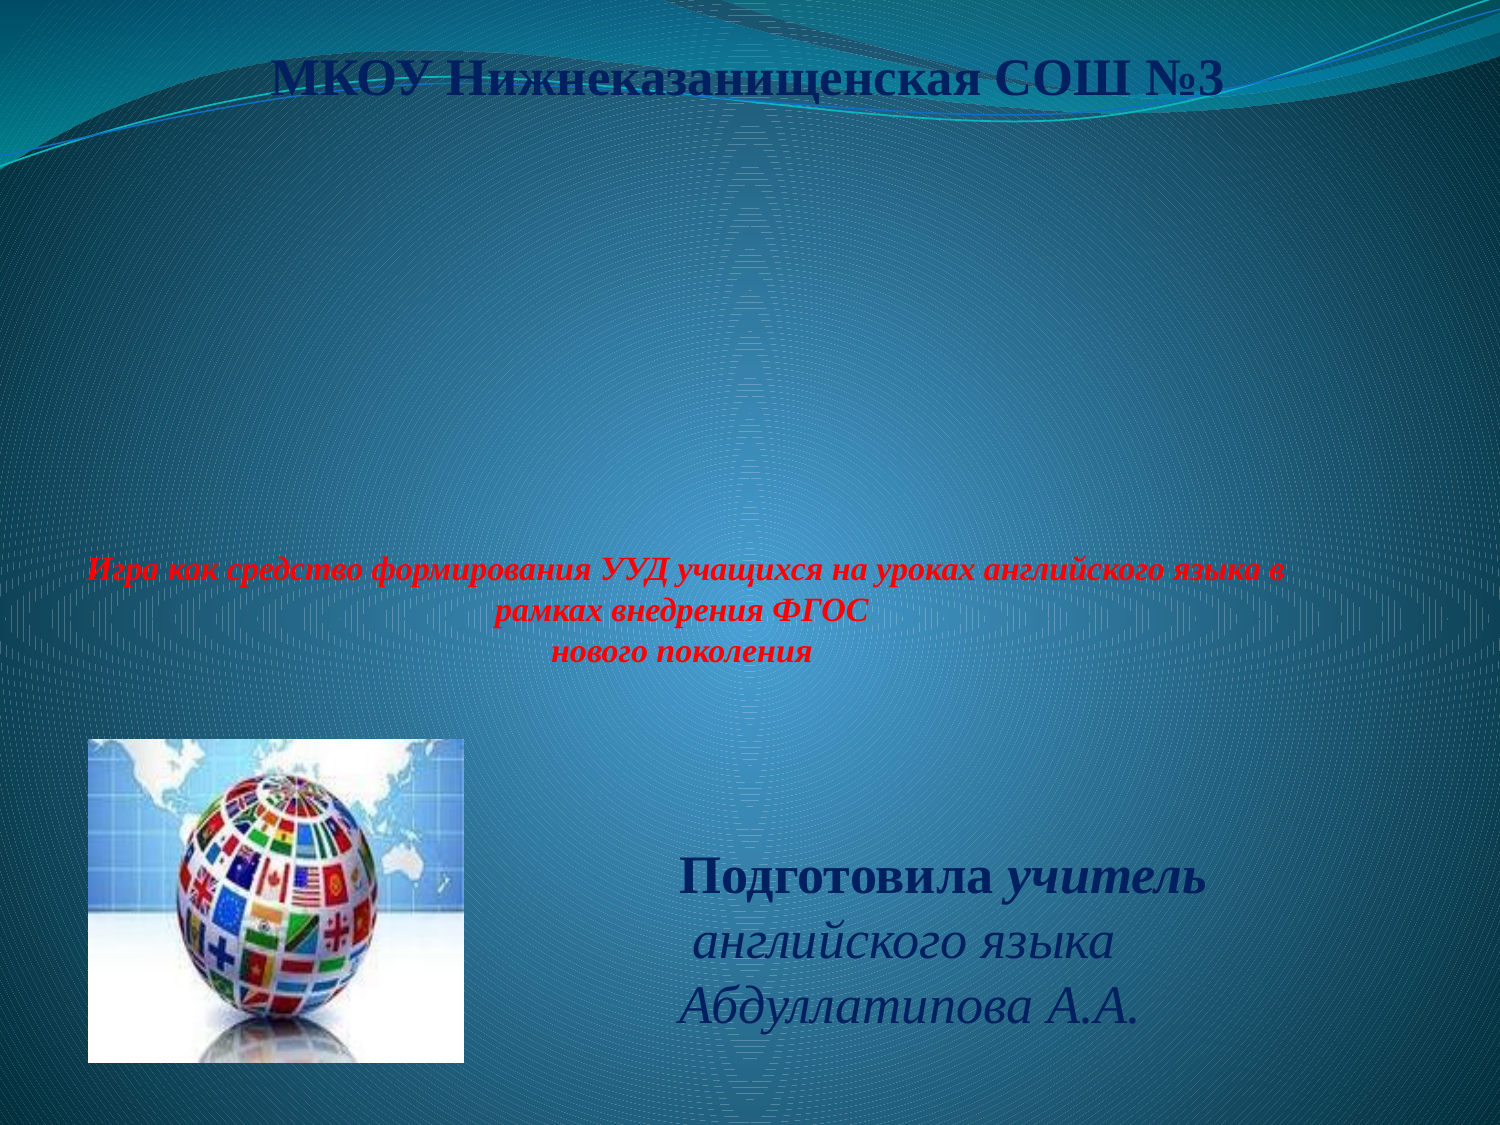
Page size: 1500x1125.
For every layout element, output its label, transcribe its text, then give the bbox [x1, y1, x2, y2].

text_box МКОУ Нижнеказанищенская СОШ №3 [222, 35, 1273, 153]
title Игра как средство формирования УУД учащихся на уроках английского языка в рамках внедрения ФГОС нового поколения [58, 175, 1317, 669]
picture [88, 739, 464, 1064]
subtitle Подготовила учитель английского языка Абдуллатипова А.А. [679, 832, 1297, 1067]
